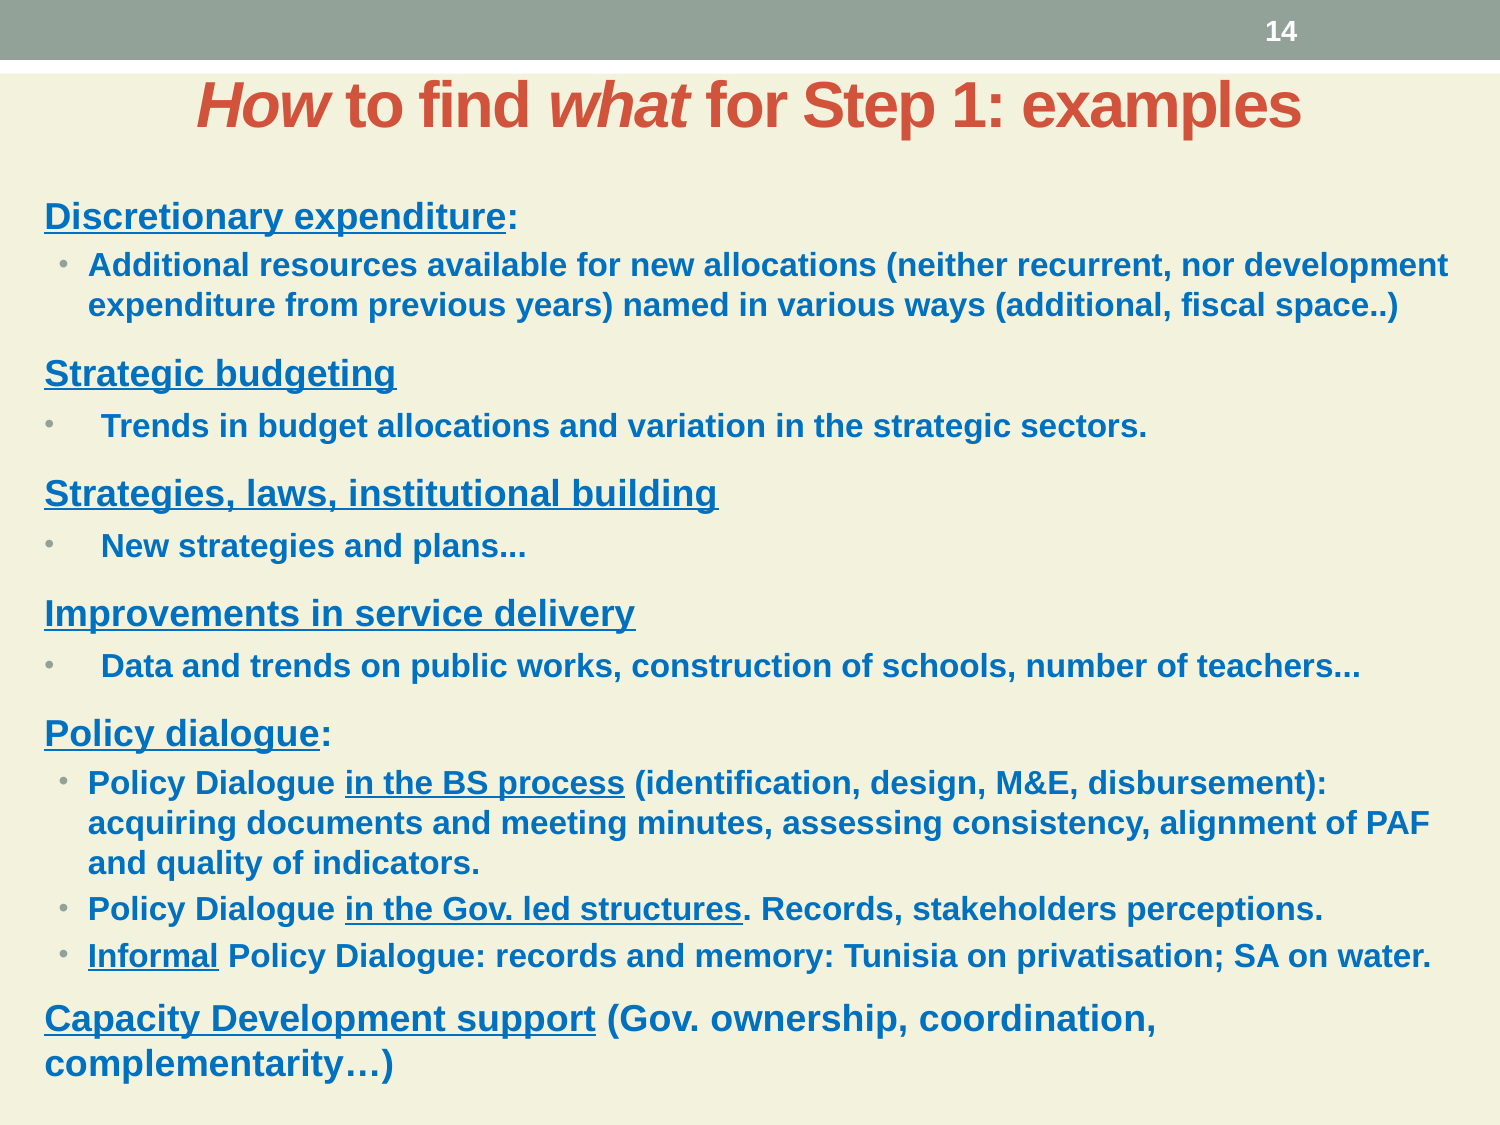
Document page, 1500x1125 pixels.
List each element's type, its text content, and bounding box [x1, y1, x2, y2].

list Discretionary expenditure: Additional resources available for new allocations (neither recurrent, nor development expenditure from previous years) named in various ways (additional, fiscal space..) Strategic budgeting Trends in budget allocations and variation in the strategic sectors. Strategies, laws, institutional building New strategies and plans... Improvements in service delivery Data and trends on public works, construction of schools, number of teachers... Policy dialogue: Policy Dialogue in the BS process (identification, design, M&E, disbursement): acquiring documents and meeting minutes, assessing consistency, alignment of PAF and quality of indicators. Policy Dialogue in the Gov. led structures. Records, stakeholders perceptions. Informal Policy Dialogue: records and memory: Tunisia on privatisation; SA on water. Capacity Development support (Gov. ownership, coordination, complementarity…) [29, 184, 1483, 1059]
slide_number 14 [1250, 3, 1425, 57]
title How to find what for Step 1: examples [75, 54, 1425, 149]
